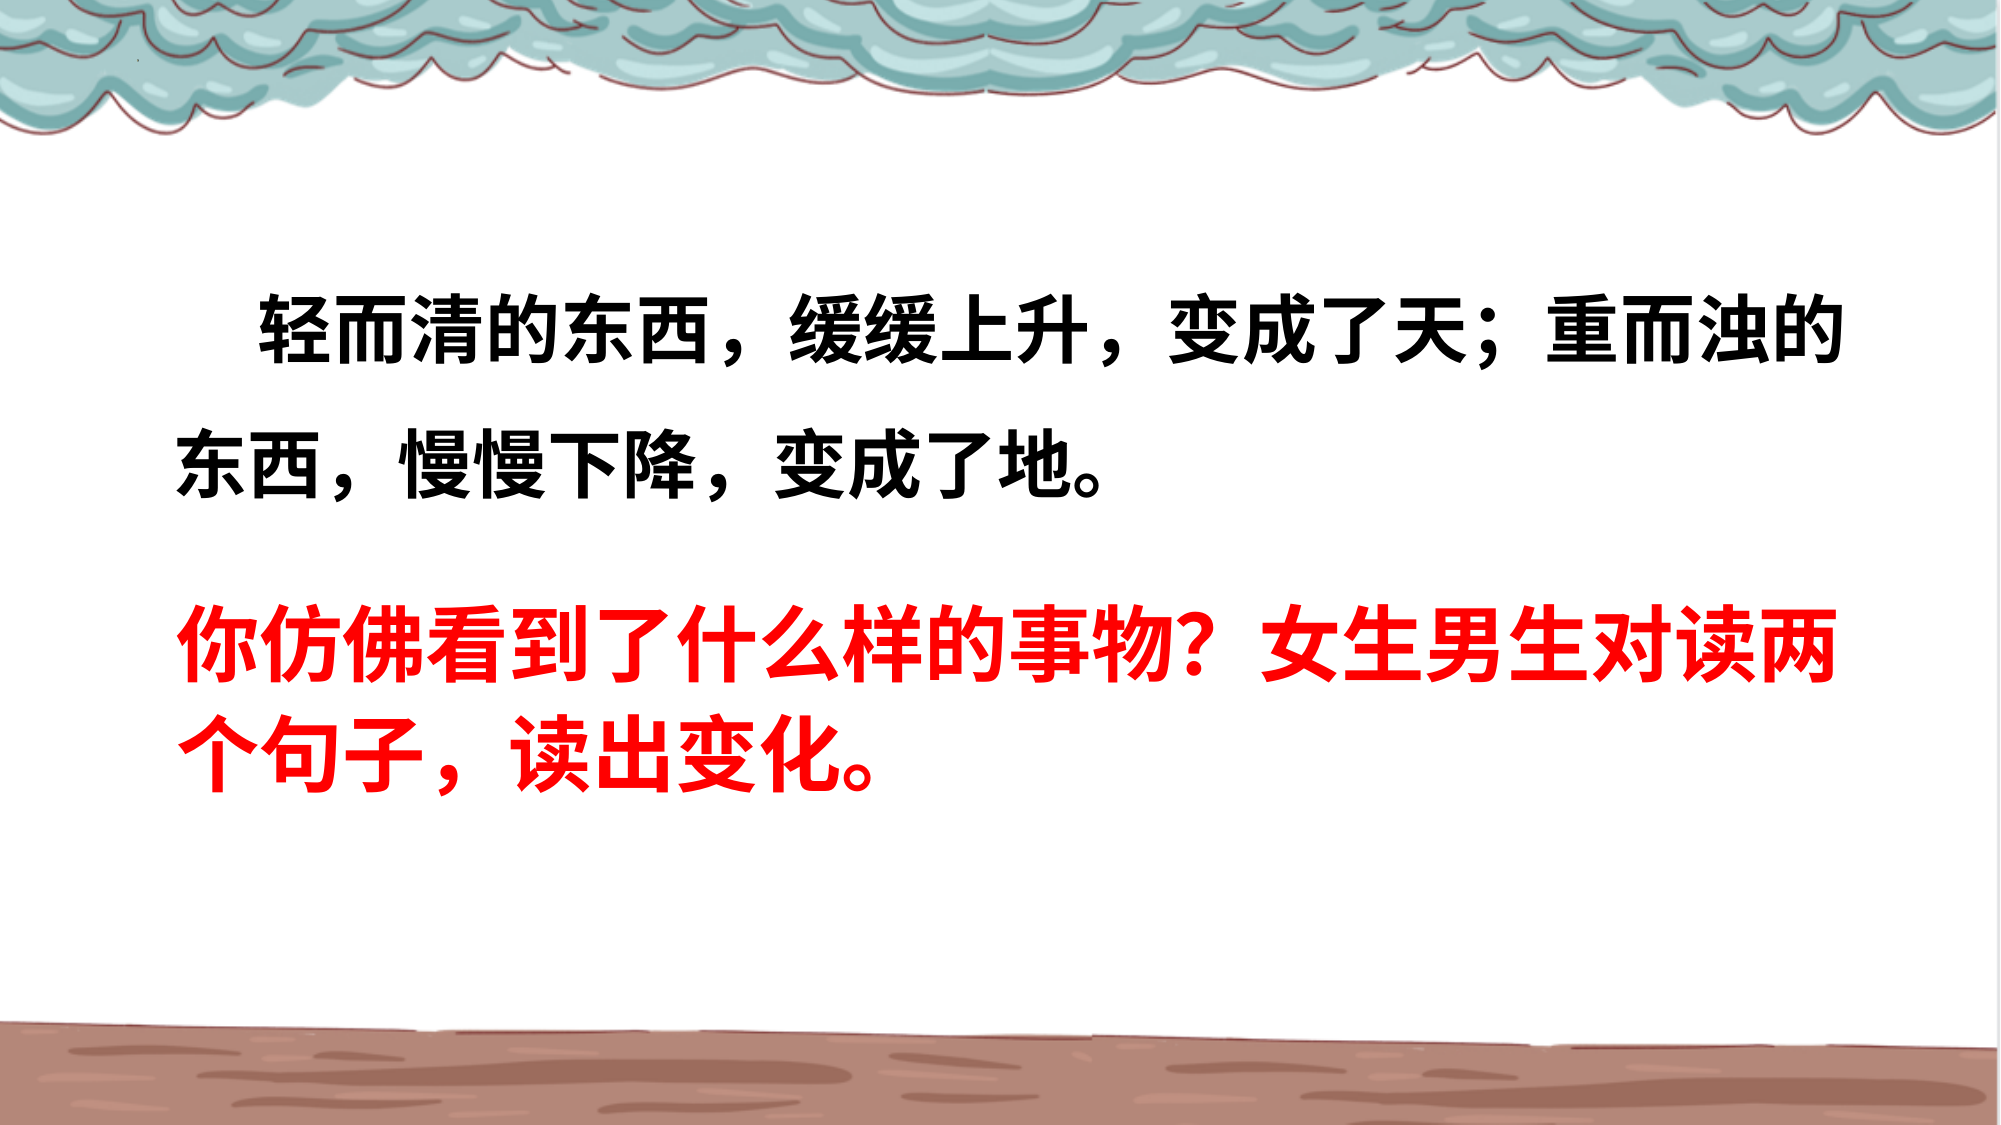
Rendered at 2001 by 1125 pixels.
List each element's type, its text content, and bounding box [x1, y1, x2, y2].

text_box 轻而清的东西，缓缓上升，变成了天；重而浊的东西，慢慢下降，变成了地。 [161, 231, 1860, 513]
picture [0, 0, 2001, 1125]
text_box 你仿佛看到了什么样的事物？女生男生对读两个句子，读出变化。 [161, 574, 1896, 809]
